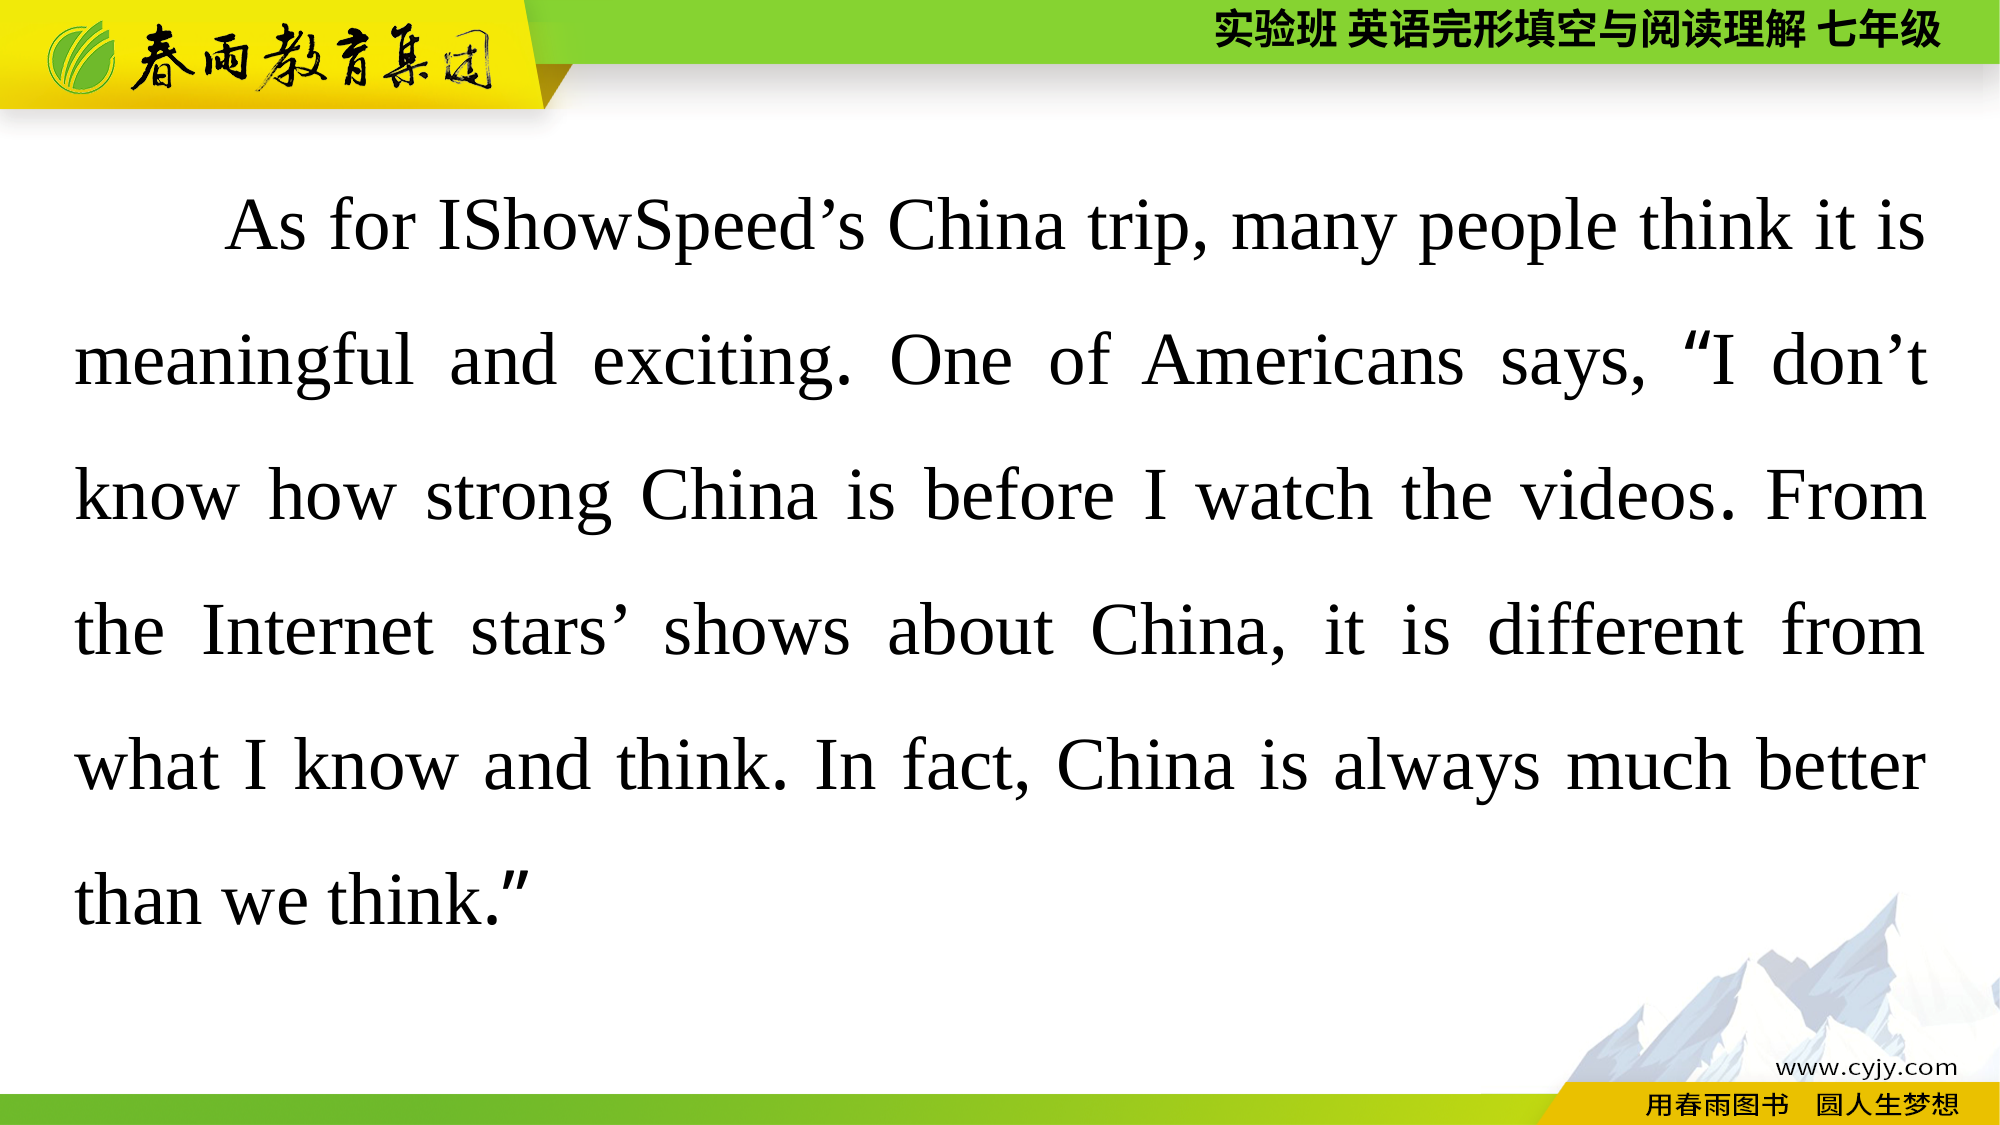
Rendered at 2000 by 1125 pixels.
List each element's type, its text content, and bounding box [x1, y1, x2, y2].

list As for IShowSpeed’s China trip, many people think it is meaningful and exciting. One of Americans says, “I don’t know how strong China is before I watch the videos. From the Internet stars’ shows about China, it is different from what I know and think. In fact, China is always much better than we think.” [59, 122, 1944, 939]
picture [0, 0, 2000, 1125]
